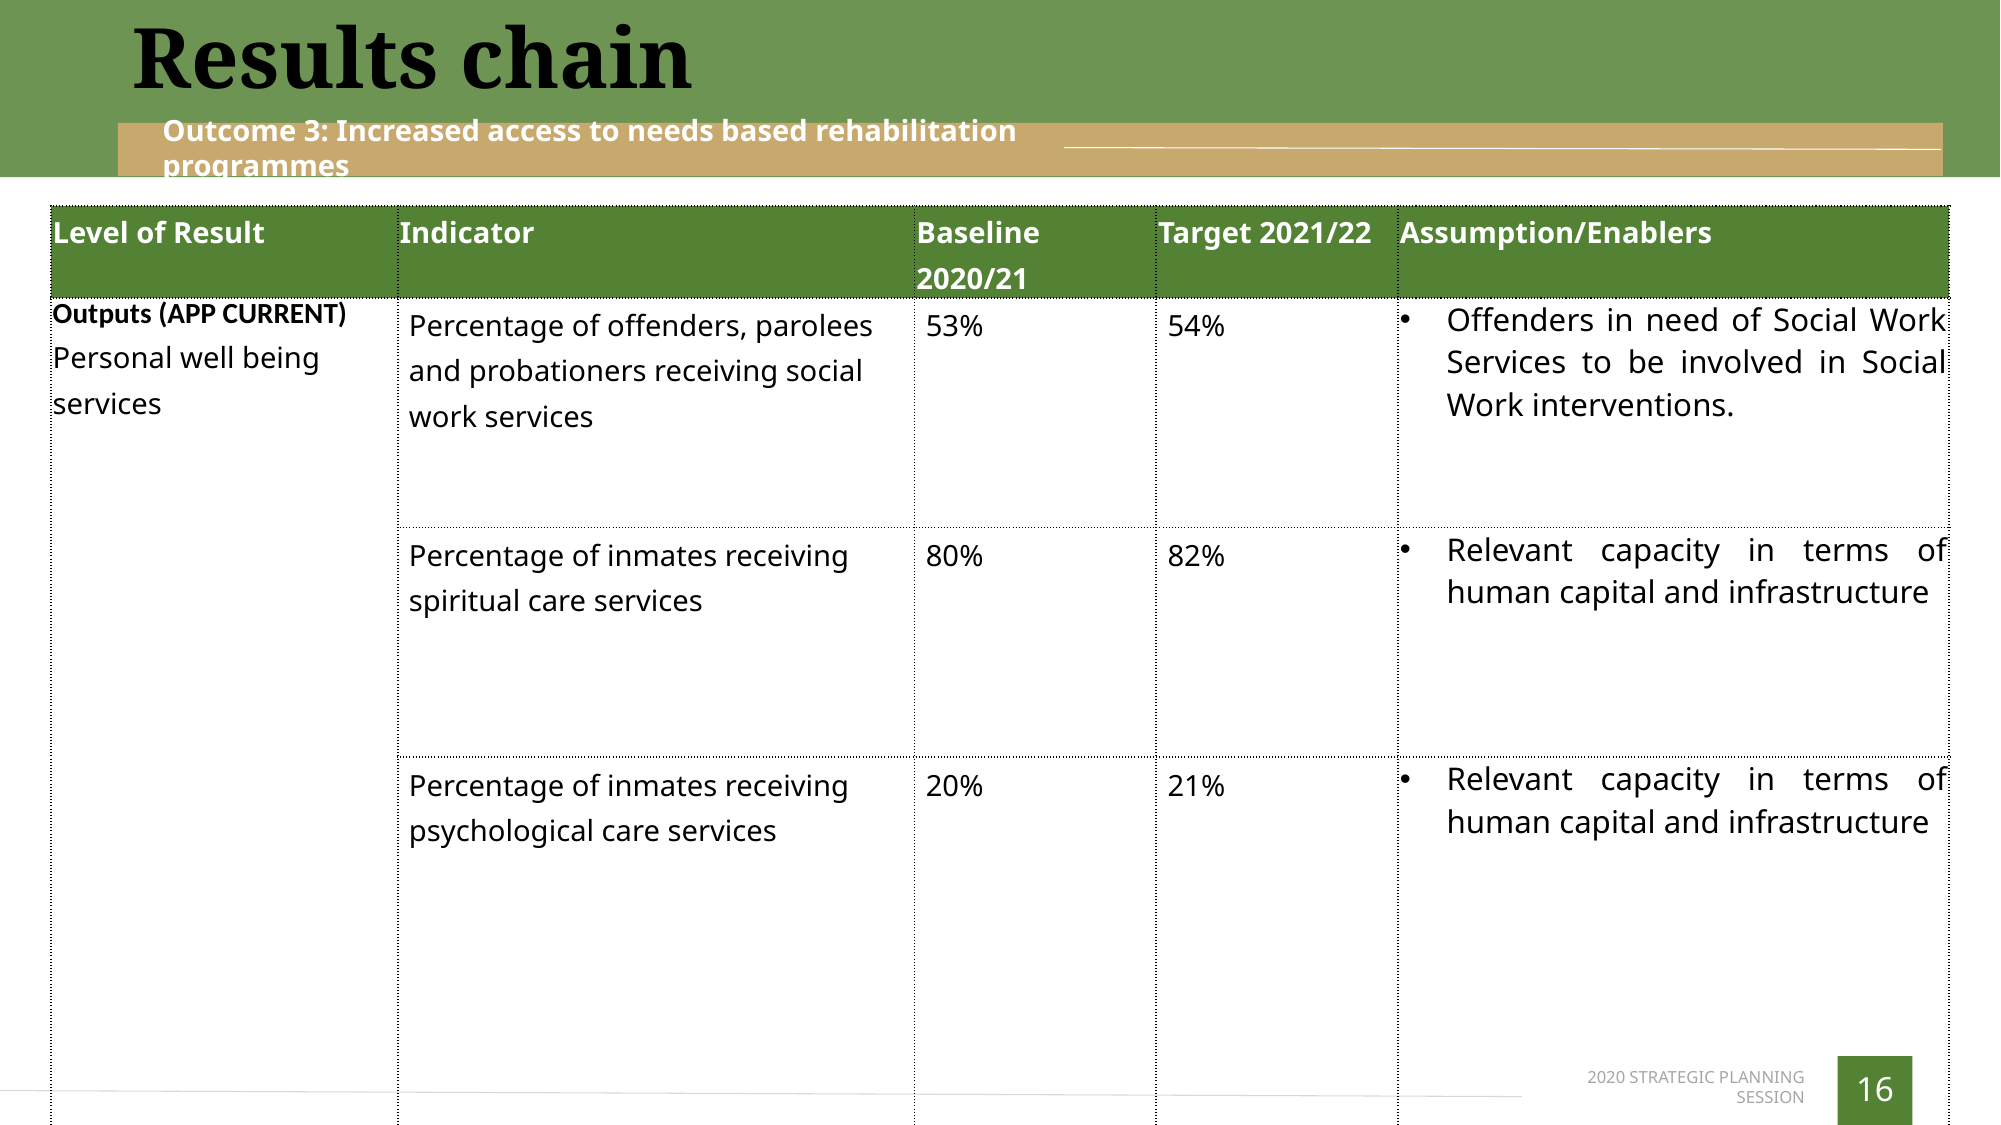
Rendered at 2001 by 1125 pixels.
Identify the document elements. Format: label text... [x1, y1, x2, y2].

table_cell Percentage of inmates receiving psychological care services [398, 757, 915, 1125]
table_header Assumption/Enablers [1398, 206, 1949, 298]
title Results chain [117, 17, 1886, 106]
table_cell Relevant capacity in terms of human capital and infrastructure [1398, 527, 1949, 757]
table_cell 80% [915, 527, 1156, 757]
table_cell 21% [1156, 757, 1398, 1125]
table_cell Percentage of inmates receiving spiritual care services [398, 527, 915, 757]
table_cell 82% [1156, 527, 1398, 757]
table_cell Percentage of offenders, parolees and probationers receiving social work services [398, 298, 915, 527]
table_header Level of Result [51, 206, 398, 298]
table_header Indicator [398, 206, 915, 298]
table_cell Outputs (APP CURRENT) Personal well being services [51, 298, 398, 1125]
table_cell Relevant capacity in terms of human capital and infrastructure [1398, 757, 1949, 1125]
table_cell Offenders in need of Social Work Services to be involved in Social Work interventions. [1398, 298, 1949, 527]
table_header Baseline 2020/21 [915, 206, 1156, 298]
table_cell 20% [915, 757, 1156, 1125]
table_header Target 2021/22 [1156, 206, 1398, 298]
table_cell 54% [1156, 298, 1398, 527]
table_cell 53% [915, 298, 1156, 527]
